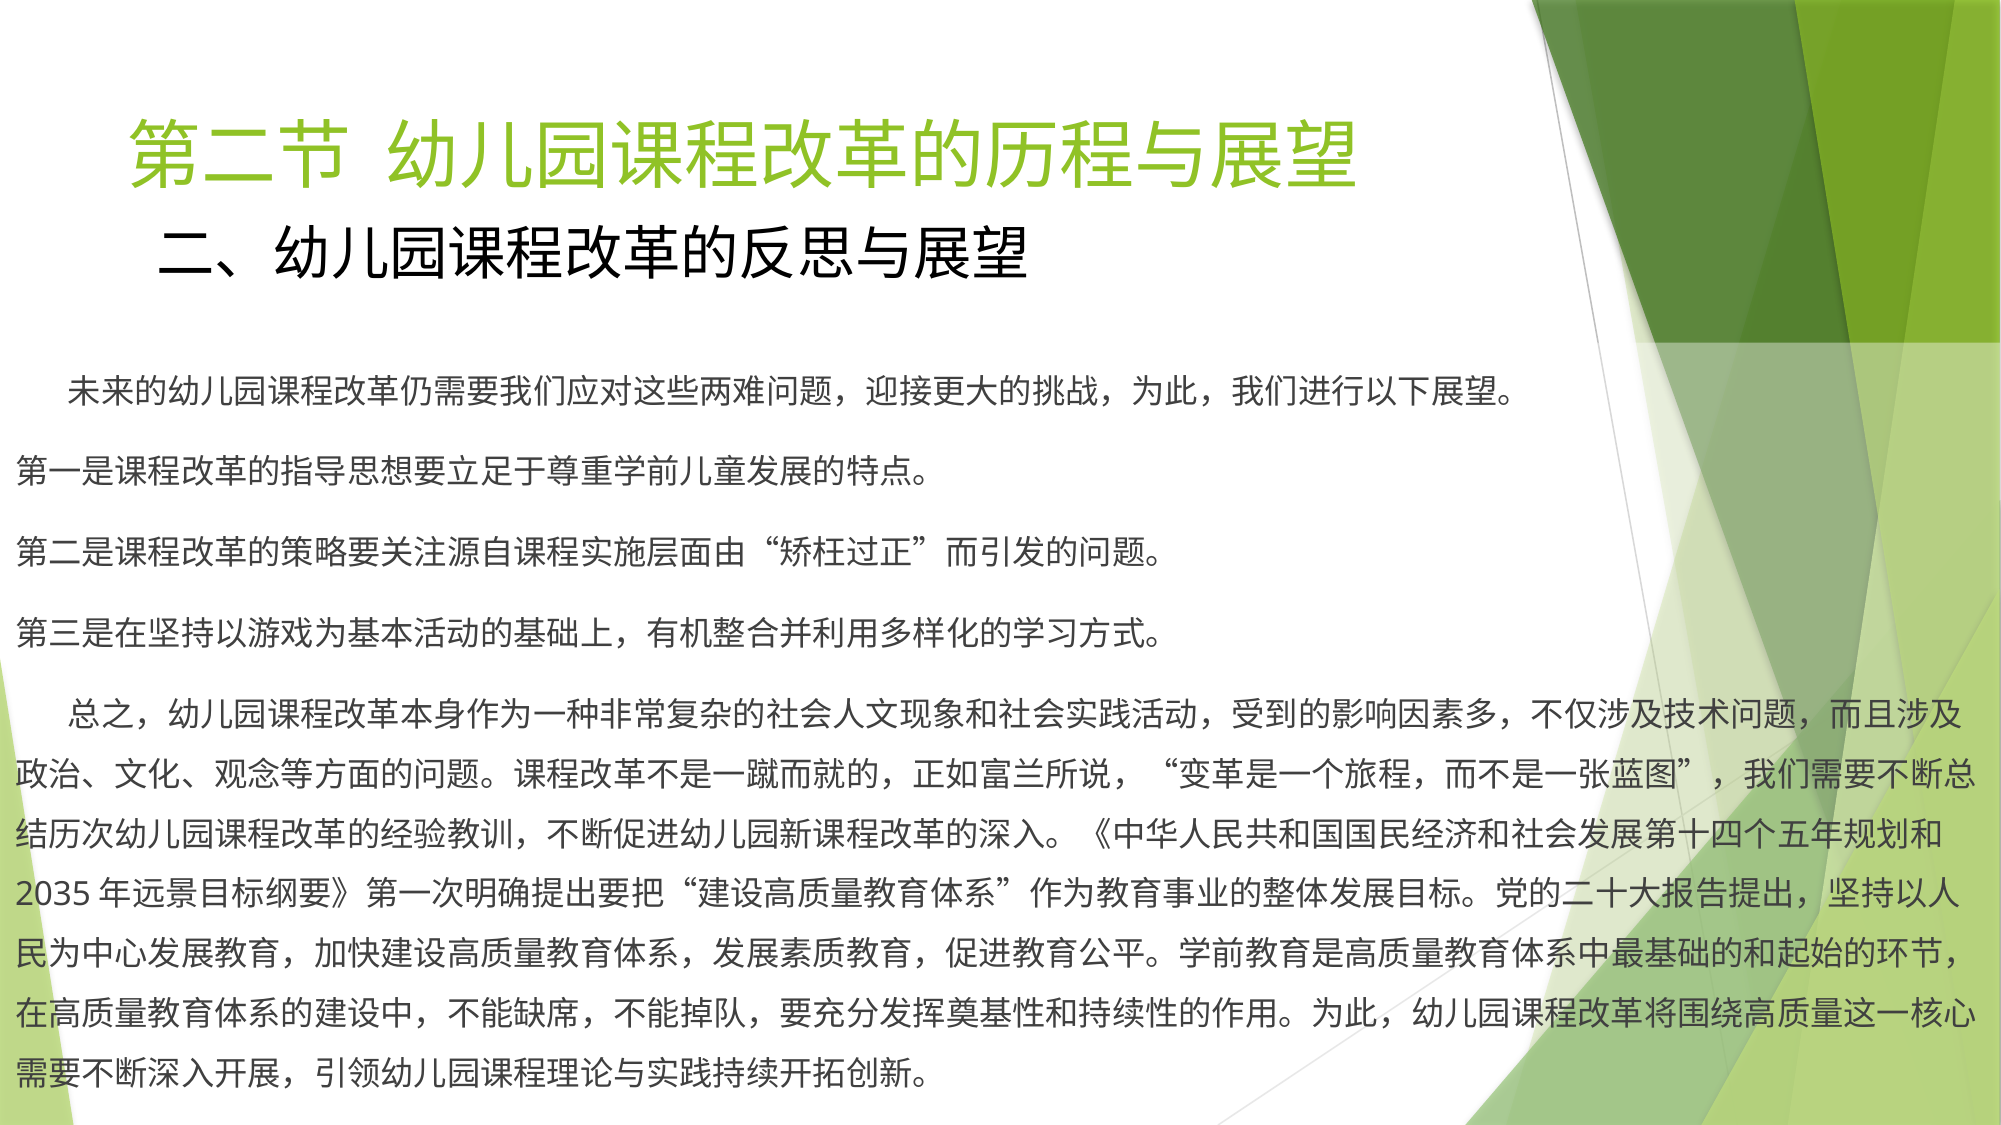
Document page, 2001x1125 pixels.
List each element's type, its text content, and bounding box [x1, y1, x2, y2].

text_box 二、幼儿园课程改革的反思与展望 [141, 208, 1451, 294]
list 未来的幼儿园课程改革仍需要我们应对这些两难问题，迎接更大的挑战，为此，我们进行以下展望。 第一是课程改革的指导思想要立足于尊重学前儿童发展的特点。 第二是课程改革的策略要关注源自课程实施层面由“矫枉过正”而引发的问题。 第三是在坚持以游戏为基本活动的基础上，有机整合并利用多样化的学习方式。 总之，幼儿园课程改革本身作为一种非常复杂的社会人文现象和社会实践活动，受到的影响因素多，不仅涉及技术问题，而且涉及政治、文化、观念等方面的问题。课程改革不是一蹴而就的，正如富兰所说，“变革是一个旅程，而不是一张蓝图”，我们需要不断总结历次幼儿园课程改革的经验教训，不断促进幼儿园新课程改革的深入。《中华人民共和国国民经济和社会发展第十四个五年规划和2035年远景目标纲要》第一次明确提出要把“建设高质量教育体系”作为教育事业的整体发展目标。党的二十大报告提出，坚持以人民为中心发展教育，加快建设高质量教育体系，发展素质教育，促进教育公平。学前教育是高质量教育体系中最基础的和起始的环节，在高质量教育体系的建设中，不能缺席，不能掉队，要充分发挥奠基性和持续性的作用。为此，幼儿园课程改革将围绕高质量这一核心需要不断深入开展，引领幼儿园课程理论与实践持续开拓创新。 [0, 342, 2000, 1125]
title 第二节 幼儿园课程改革的历程与展望 [111, 99, 1522, 317]
